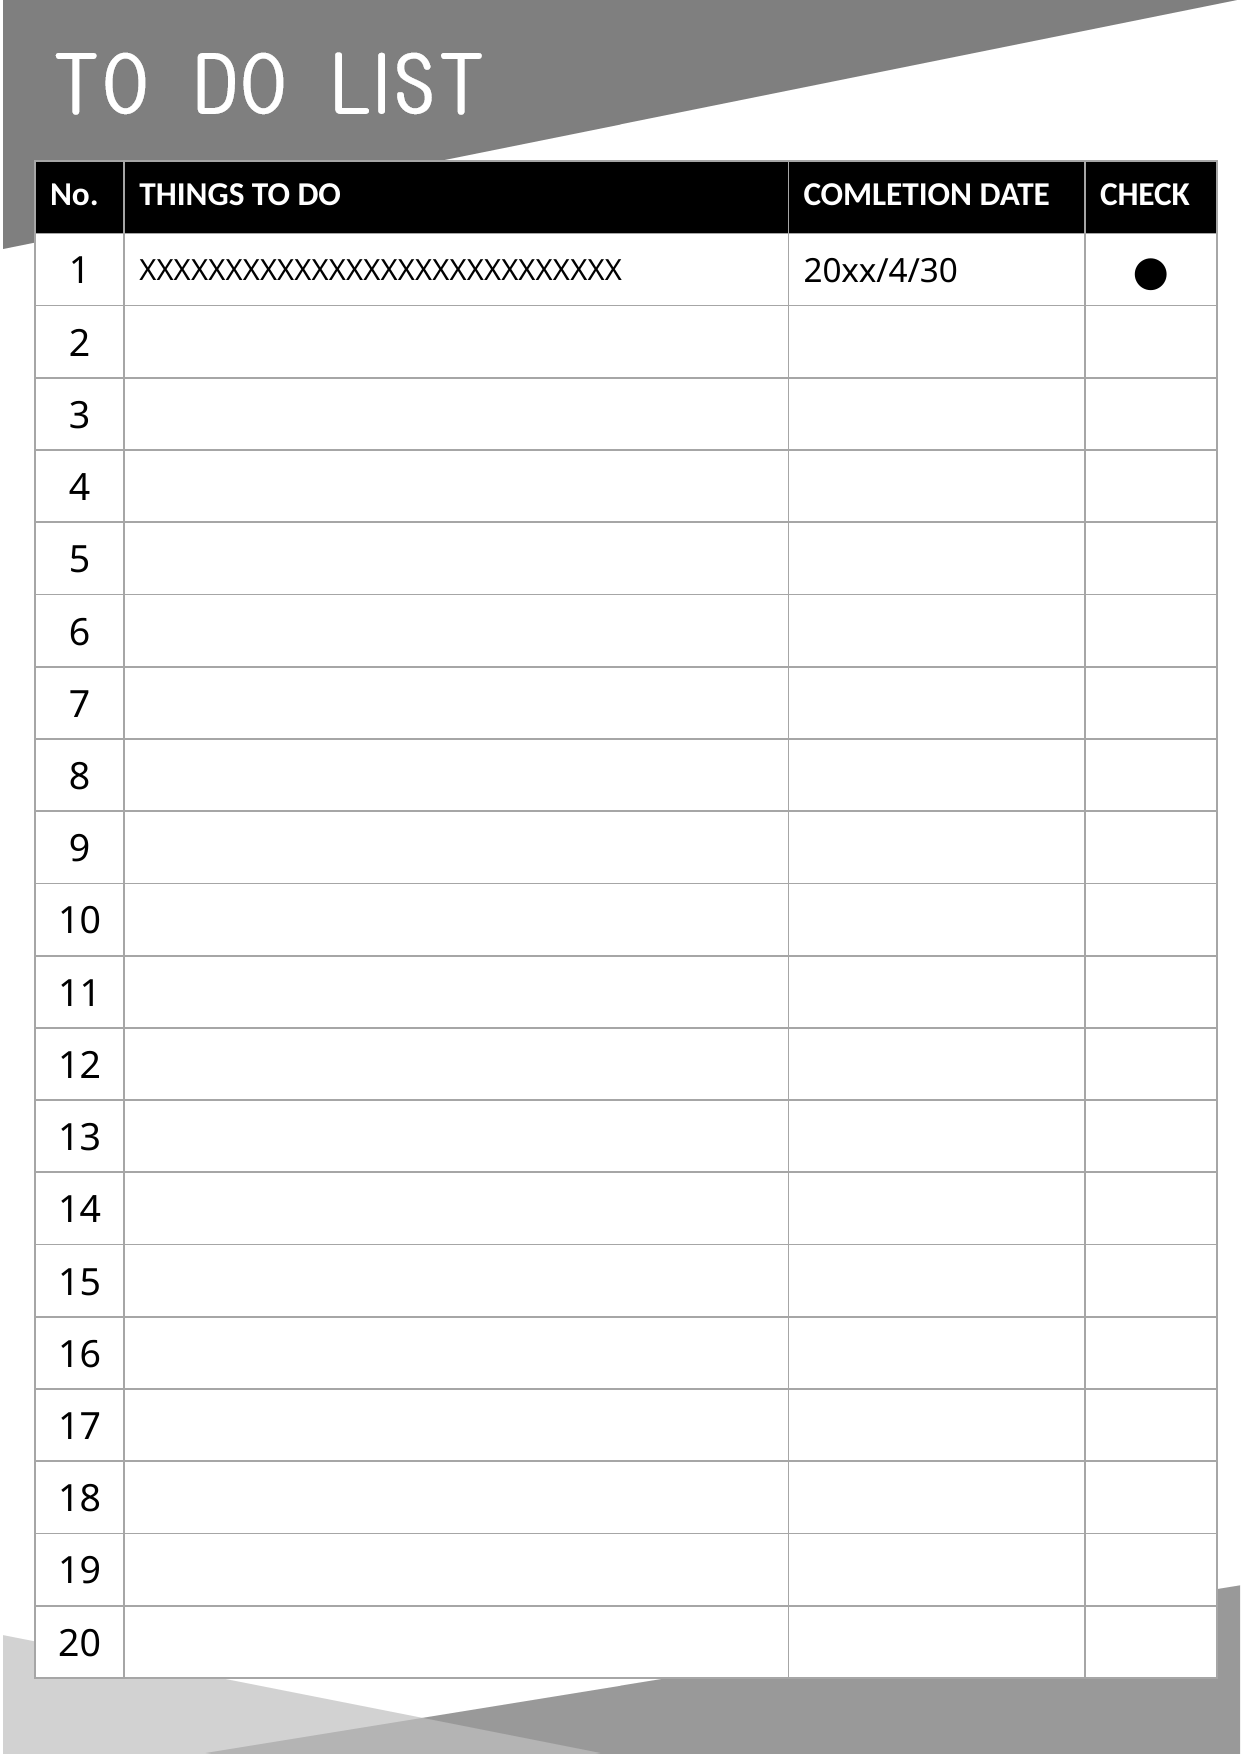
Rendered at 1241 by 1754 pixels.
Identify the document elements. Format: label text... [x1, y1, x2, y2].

table_cell 9 [36, 812, 123, 883]
table_header THINGS TO DO [125, 162, 788, 233]
table_cell [1086, 595, 1216, 666]
table_cell [125, 884, 788, 955]
table_cell [1086, 1462, 1216, 1533]
table_cell [1086, 306, 1216, 377]
table_cell 16 [36, 1318, 123, 1388]
table_header COMLETION DATE [789, 162, 1084, 233]
table_cell [125, 1029, 788, 1099]
table_cell [1086, 1607, 1216, 1677]
table_cell [789, 740, 1084, 810]
table_cell [789, 1462, 1084, 1533]
table_cell [125, 1318, 788, 1388]
table_cell [125, 1534, 788, 1605]
table_cell 2 [36, 306, 123, 377]
table_cell [1086, 1318, 1216, 1388]
picture [0, 0, 1241, 1754]
table_cell [1086, 1101, 1216, 1171]
table_cell [1086, 1173, 1216, 1244]
table_cell [1086, 523, 1216, 594]
table_cell [1086, 812, 1216, 883]
table_cell [789, 1534, 1084, 1605]
table_cell [125, 595, 788, 666]
table_cell [1086, 1534, 1216, 1605]
table_cell [125, 668, 788, 738]
table_cell ● [1086, 234, 1216, 305]
table_cell [789, 1029, 1084, 1099]
table_cell [1086, 1029, 1216, 1099]
table_cell [125, 1245, 788, 1316]
table_cell [125, 379, 788, 449]
table_cell [789, 451, 1084, 521]
table_cell 1 [36, 234, 123, 305]
table_cell [789, 1101, 1084, 1171]
table_cell 5 [36, 523, 123, 594]
table_cell [1086, 451, 1216, 521]
table_cell [125, 957, 788, 1027]
table_cell [125, 1173, 788, 1244]
table_cell 8 [36, 740, 123, 810]
table_cell 18 [36, 1462, 123, 1533]
table_cell [125, 812, 788, 883]
table_header CHECK [1086, 162, 1216, 233]
table_cell [789, 668, 1084, 738]
table_cell [789, 379, 1084, 449]
table_cell 7 [36, 668, 123, 738]
table_cell [1086, 957, 1216, 1027]
table_cell [789, 595, 1084, 666]
table_cell [789, 523, 1084, 594]
table_cell [125, 1462, 788, 1533]
table_cell 15 [36, 1245, 123, 1316]
table_cell [125, 740, 788, 810]
table_cell [1086, 379, 1216, 449]
table_cell [125, 306, 788, 377]
table_cell 12 [36, 1029, 123, 1099]
table_cell [1086, 1245, 1216, 1316]
table_cell [125, 451, 788, 521]
table_cell [125, 1101, 788, 1171]
table_cell [125, 1607, 788, 1677]
table_cell [789, 1318, 1084, 1388]
table_cell [125, 1390, 788, 1460]
table_cell [789, 957, 1084, 1027]
table_cell 17 [36, 1390, 123, 1460]
table_cell 11 [36, 957, 123, 1027]
table_cell 19 [36, 1534, 123, 1605]
table_cell [1086, 740, 1216, 810]
table_cell 10 [36, 884, 123, 955]
table_cell [789, 884, 1084, 955]
table_cell [789, 1245, 1084, 1316]
table_cell 20xx/4/30 [789, 234, 1084, 305]
table_cell [789, 812, 1084, 883]
table_header No. [36, 162, 123, 233]
table_cell 3 [36, 379, 123, 449]
table_cell [789, 1607, 1084, 1677]
table_cell [789, 306, 1084, 377]
table_cell 14 [36, 1173, 123, 1244]
table_cell [125, 523, 788, 594]
table_cell 20 [36, 1607, 123, 1677]
table_cell 6 [36, 595, 123, 666]
table_cell [1086, 668, 1216, 738]
table_cell XXXXXXXXXXXXXXXXXXXXXXXXXXXX [125, 234, 788, 305]
table_cell [789, 1390, 1084, 1460]
table_cell [1086, 1390, 1216, 1460]
table_cell [789, 1173, 1084, 1244]
table_cell 4 [36, 451, 123, 521]
table_cell [1086, 884, 1216, 955]
table_cell 13 [36, 1101, 123, 1171]
